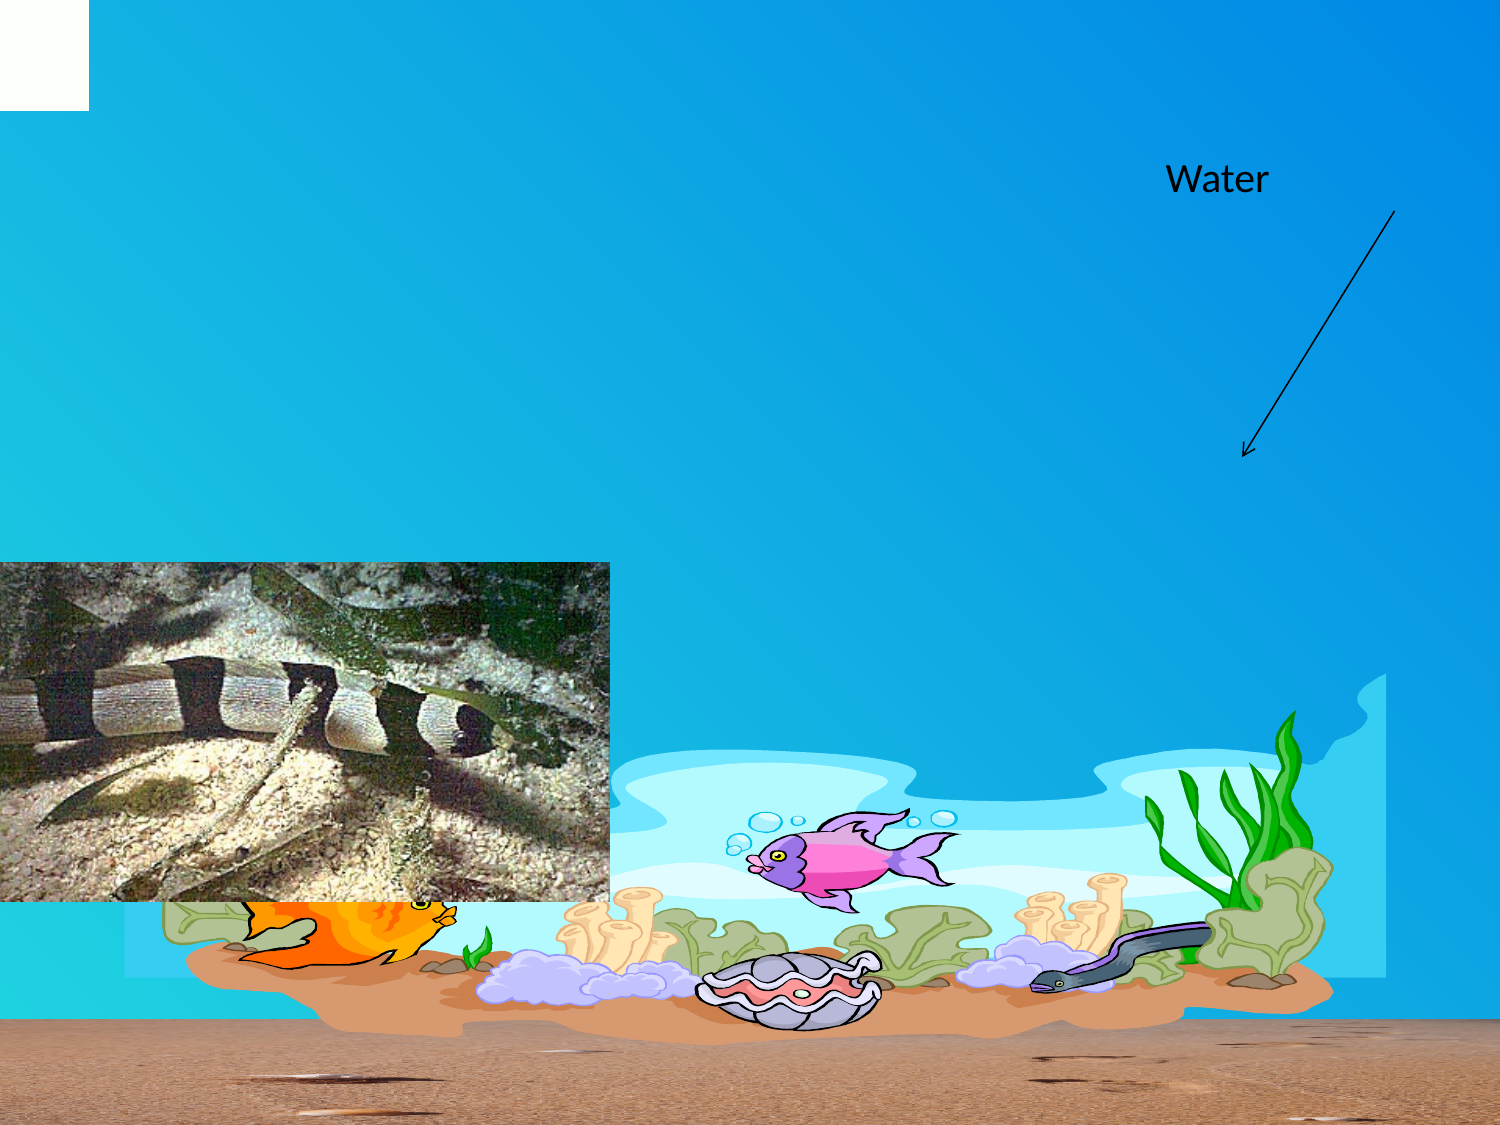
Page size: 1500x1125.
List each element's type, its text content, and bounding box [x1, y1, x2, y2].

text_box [1195, 257, 1442, 411]
title Water [773, 58, 1500, 293]
picture [0, 0, 1500, 1125]
